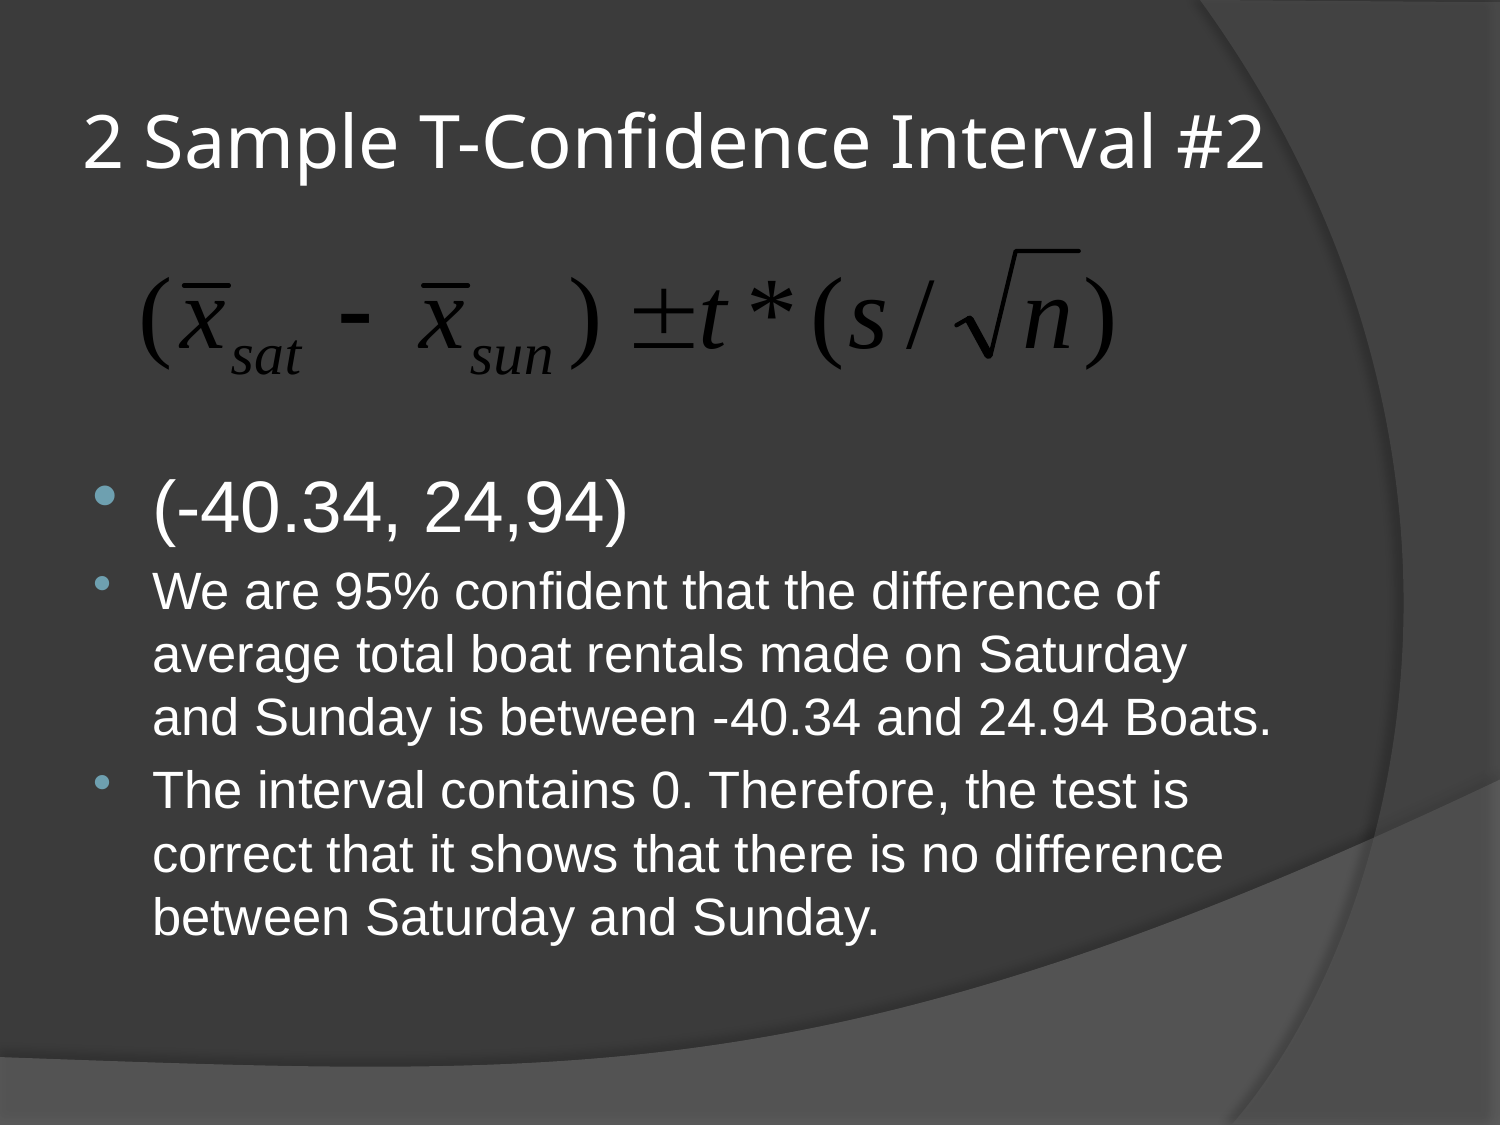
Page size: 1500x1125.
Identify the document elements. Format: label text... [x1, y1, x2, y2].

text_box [124, 228, 1134, 401]
list (-40.34, 24,94) We are 95% confident that the difference of average total boat rentals made on Saturday and Sunday is between -40.34 and 24.94 Boats. The interval contains 0. Therefore, the test is correct that it shows that there is no difference between Saturday and Sunday. [75, 262, 1300, 1005]
title 2 Sample T-Confidence Interval #2 [75, 45, 1300, 233]
